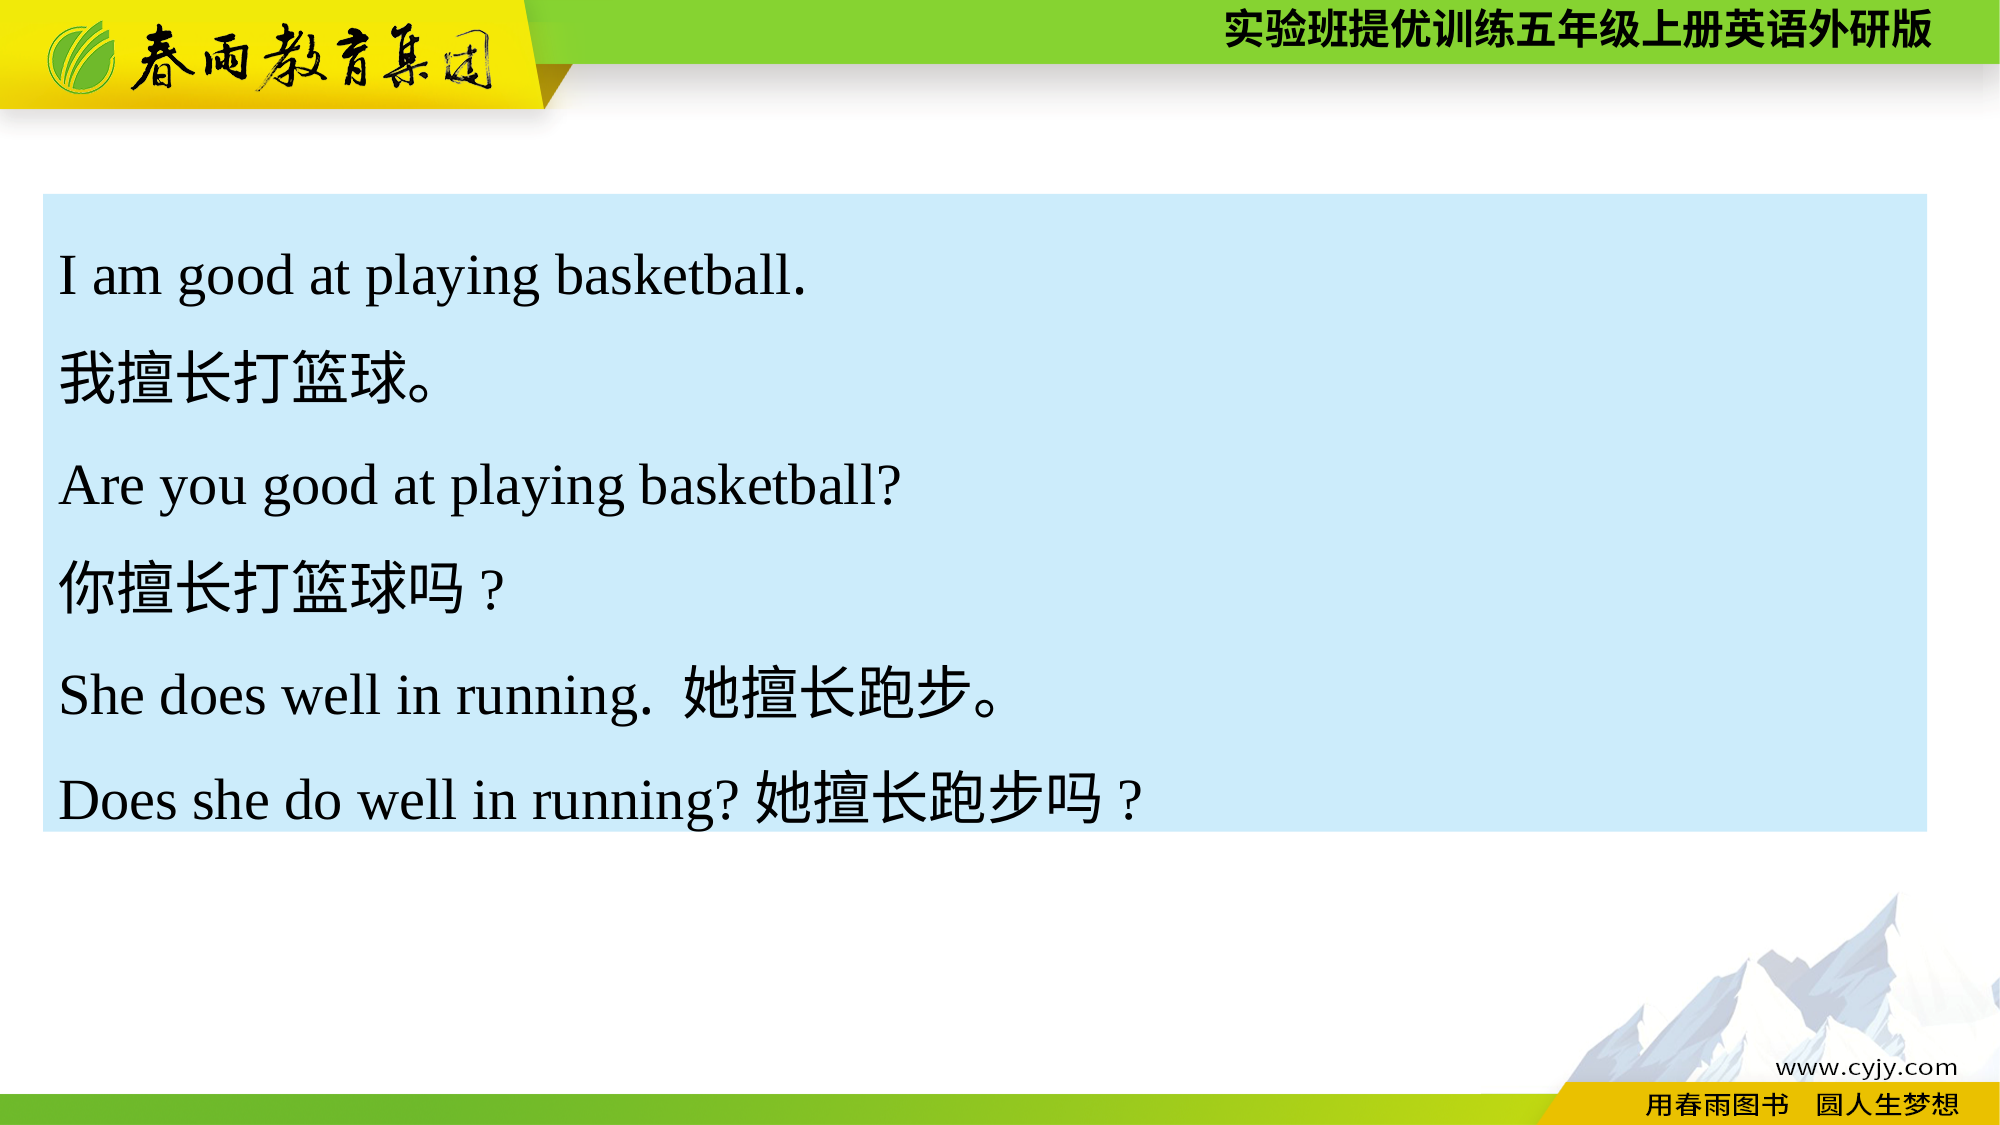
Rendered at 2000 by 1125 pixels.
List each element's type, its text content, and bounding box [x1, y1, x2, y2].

list I am good at playing basketball. 我擅长打篮球。 Are you good at playing basketball? 你擅长打篮球吗? She does well in running. 她擅长跑步。 Does she do well in running?她擅长跑步吗? [43, 193, 1928, 832]
picture [0, 0, 2000, 1125]
